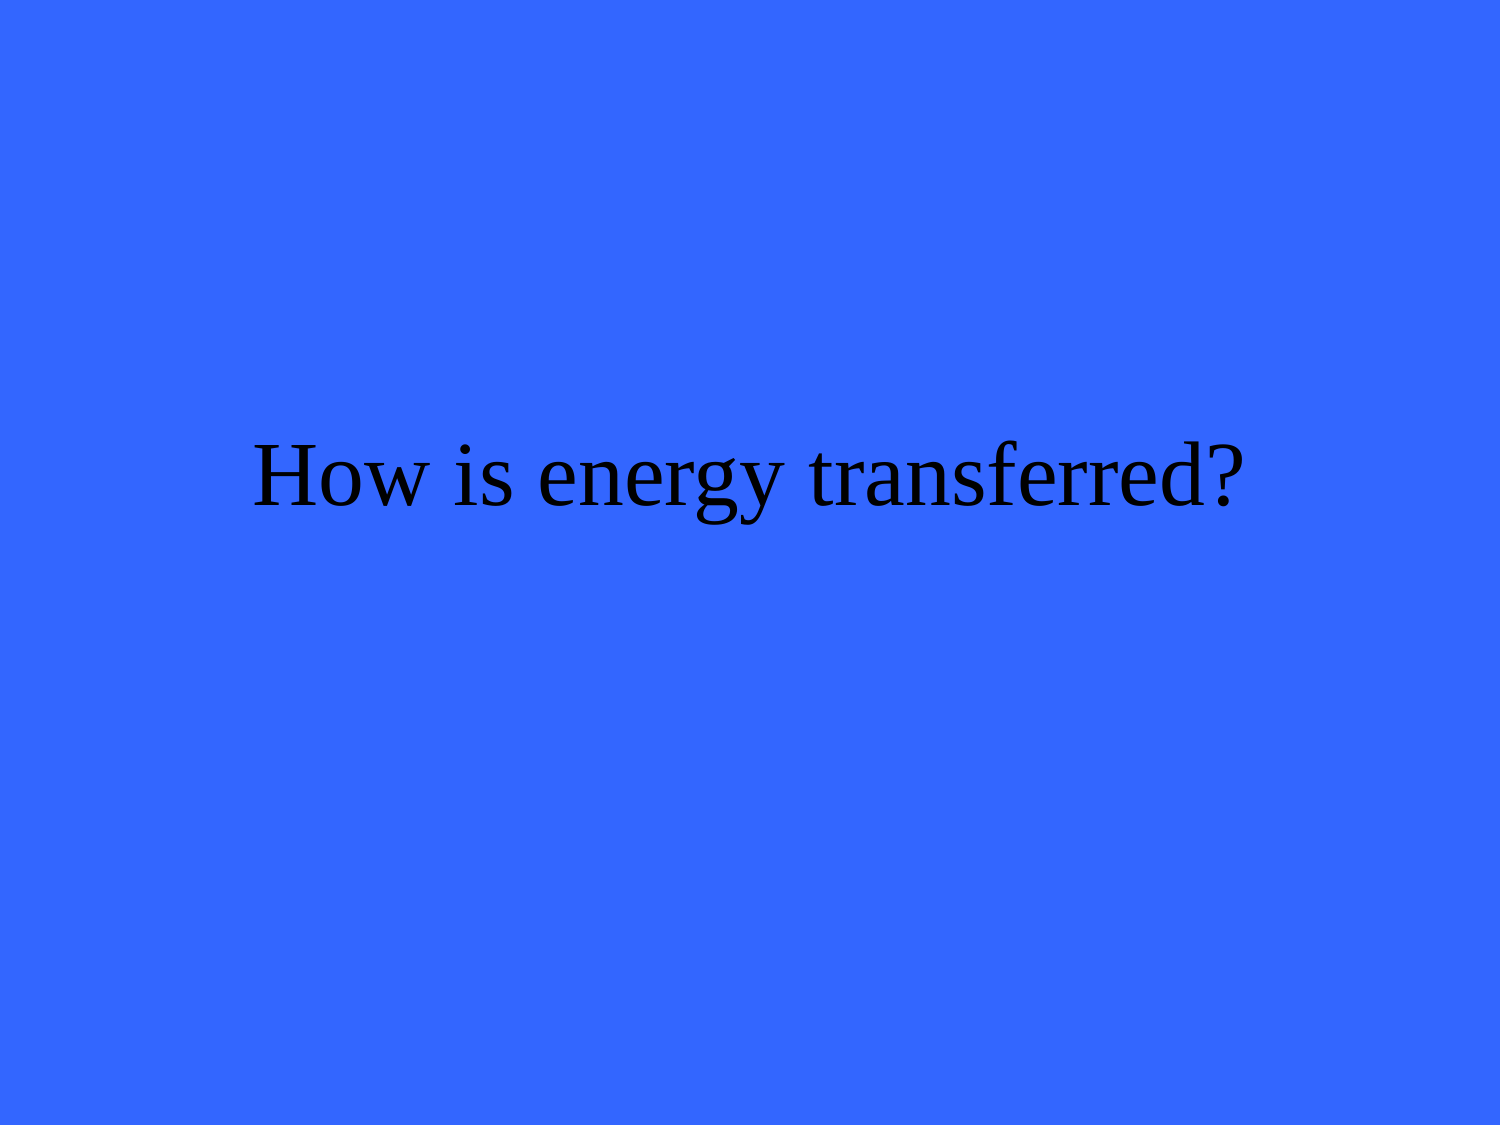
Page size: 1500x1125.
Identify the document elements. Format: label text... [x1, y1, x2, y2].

title How is energy transferred? [112, 374, 1388, 563]
